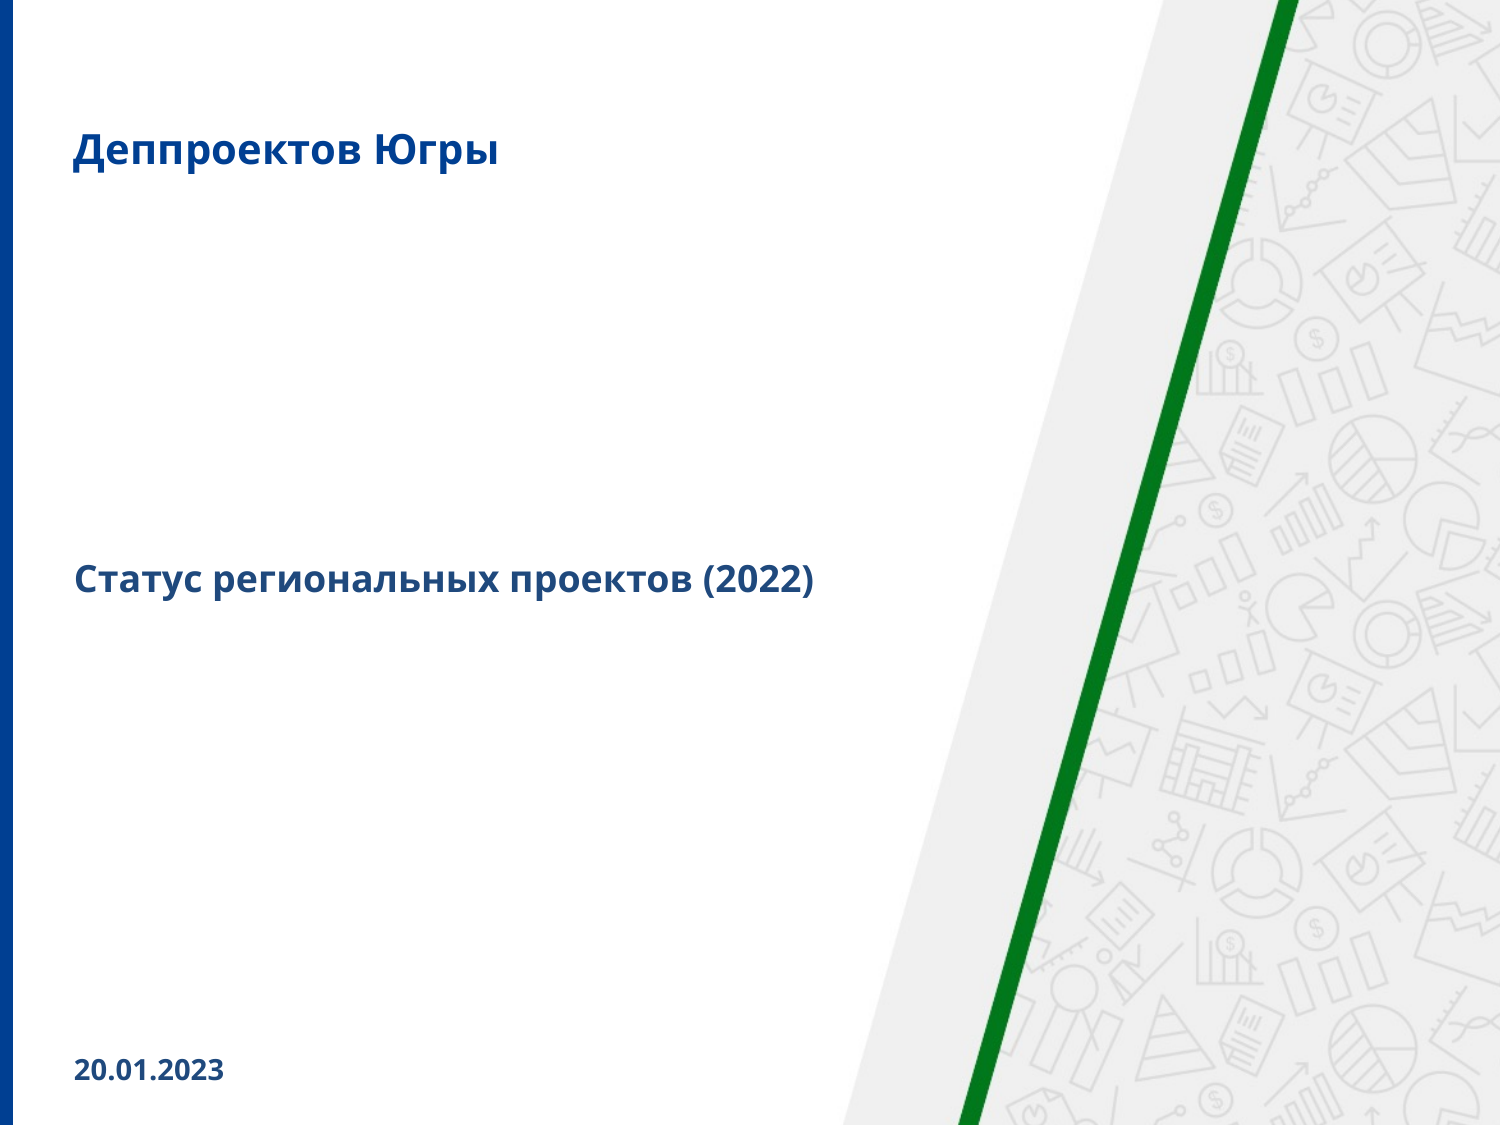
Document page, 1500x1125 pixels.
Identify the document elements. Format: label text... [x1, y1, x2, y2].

text_box 20.01.2023 [58, 1043, 1047, 1094]
title Статус региональных проектов (2022) [59, 476, 1047, 680]
text_box Деппроектов Югры [58, 115, 1040, 239]
picture [695, 0, 1500, 1125]
